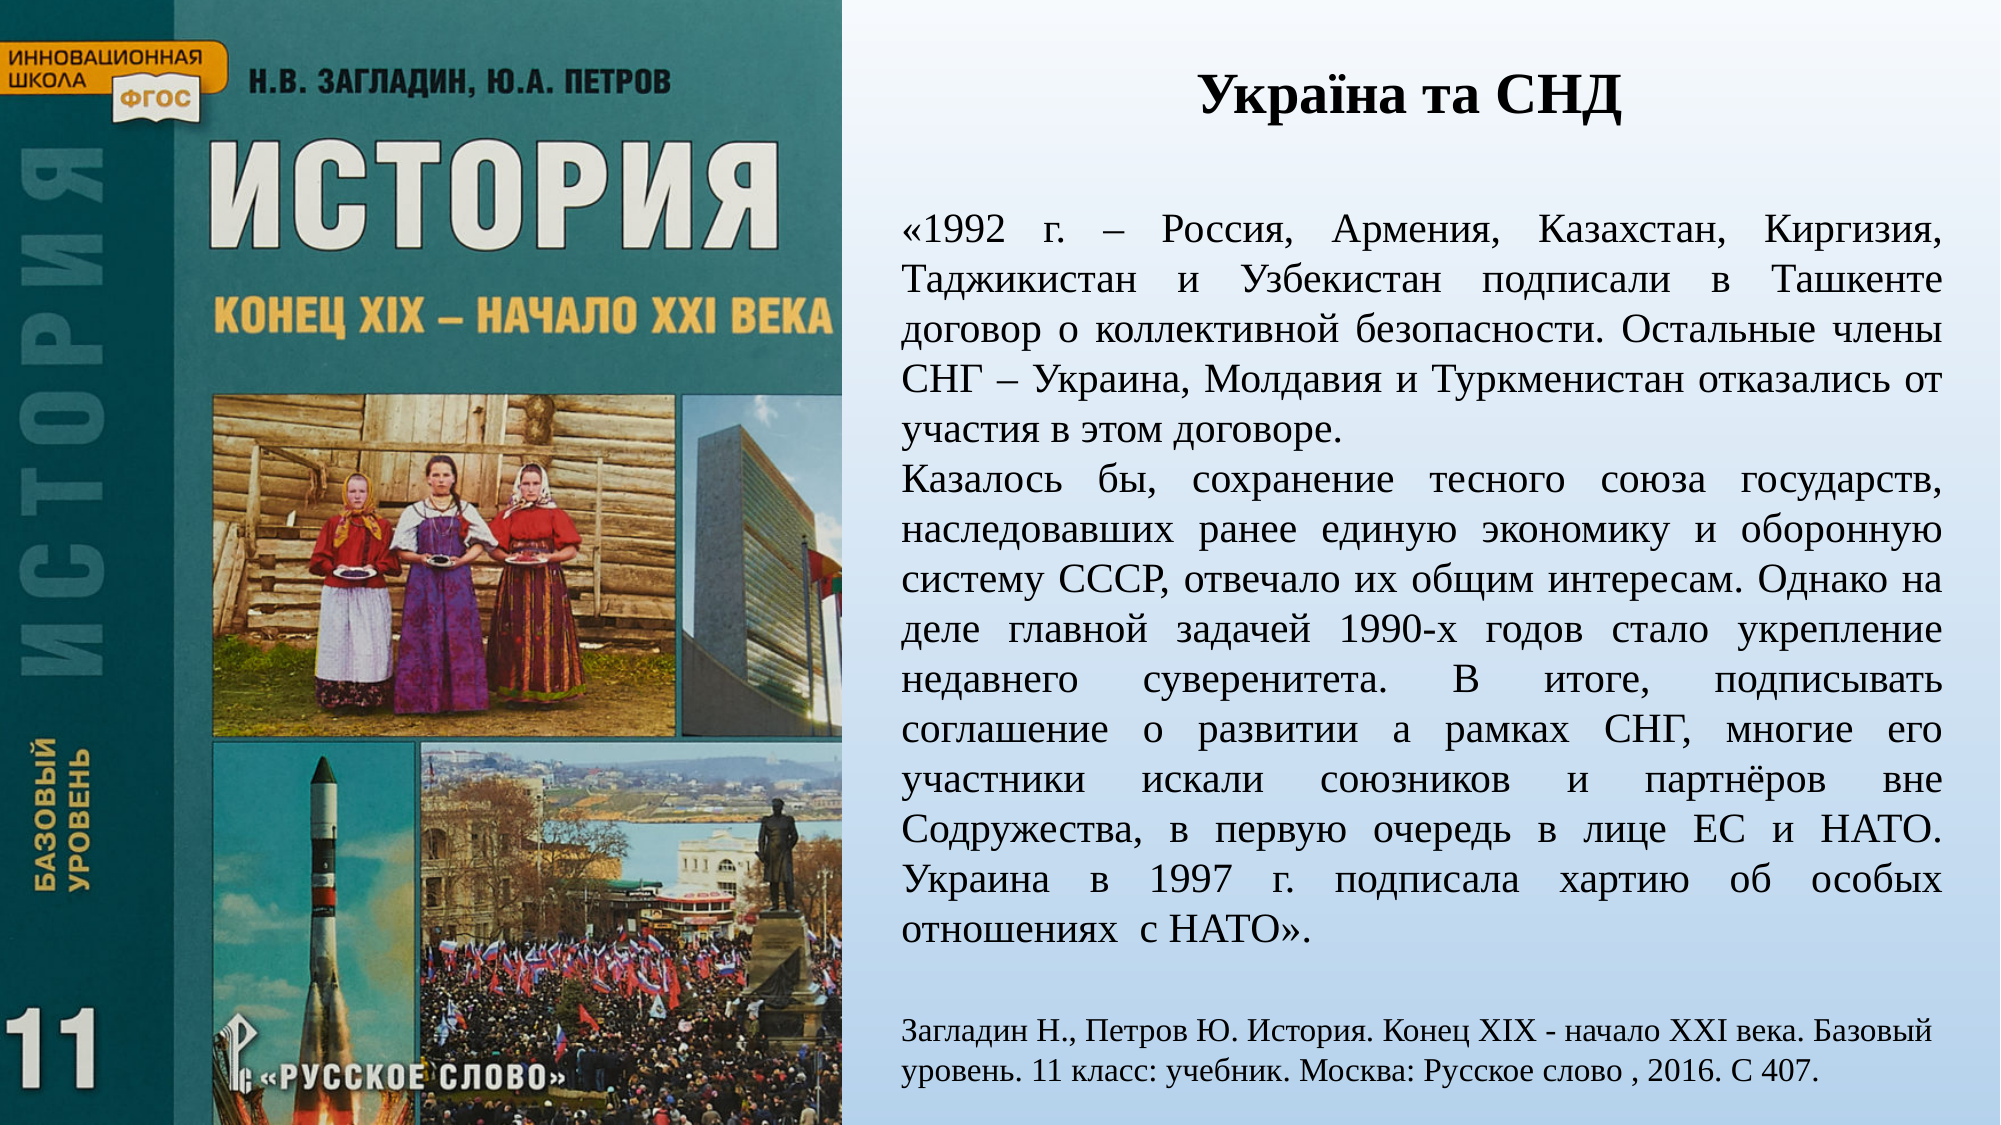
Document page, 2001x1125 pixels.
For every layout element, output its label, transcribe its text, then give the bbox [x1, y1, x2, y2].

list «1992 г. – Россия, Армения, Казахстан, Киргизия, Таджикистан и Узбекистан подписали в Ташкенте договор о коллективной безопасности. Остальные члены СНГ – Украина, Молдавия и Туркменистан отказались от участия в этом договоре. Казалось бы, сохранение тесного союза государств, наследовавших ранее единую экономику и оборонную систему СССР, отвечало их общим интересам. Однако на деле главной задачей 1990-х годов стало укрепление недавнего суверенитета. В итоге, подписывать соглашение о развитии а рамках СНГ, многие его участники искали союзников и партнёров вне Содружества, в первую очередь в лице ЕС и НАТО. Украина в 1997 г. подписала хартию об особых отношениях с НАТО». [886, 192, 1959, 676]
text_box Загладин Н., Петров Ю. История. Конец XIX - начало XXI века. Базовый уровень. 11 класс: учебник. Москва: Русское слово , 2016. С 407. [886, 1000, 2000, 1096]
title Україна та СНД [886, 46, 1934, 144]
picture [0, 0, 842, 1125]
